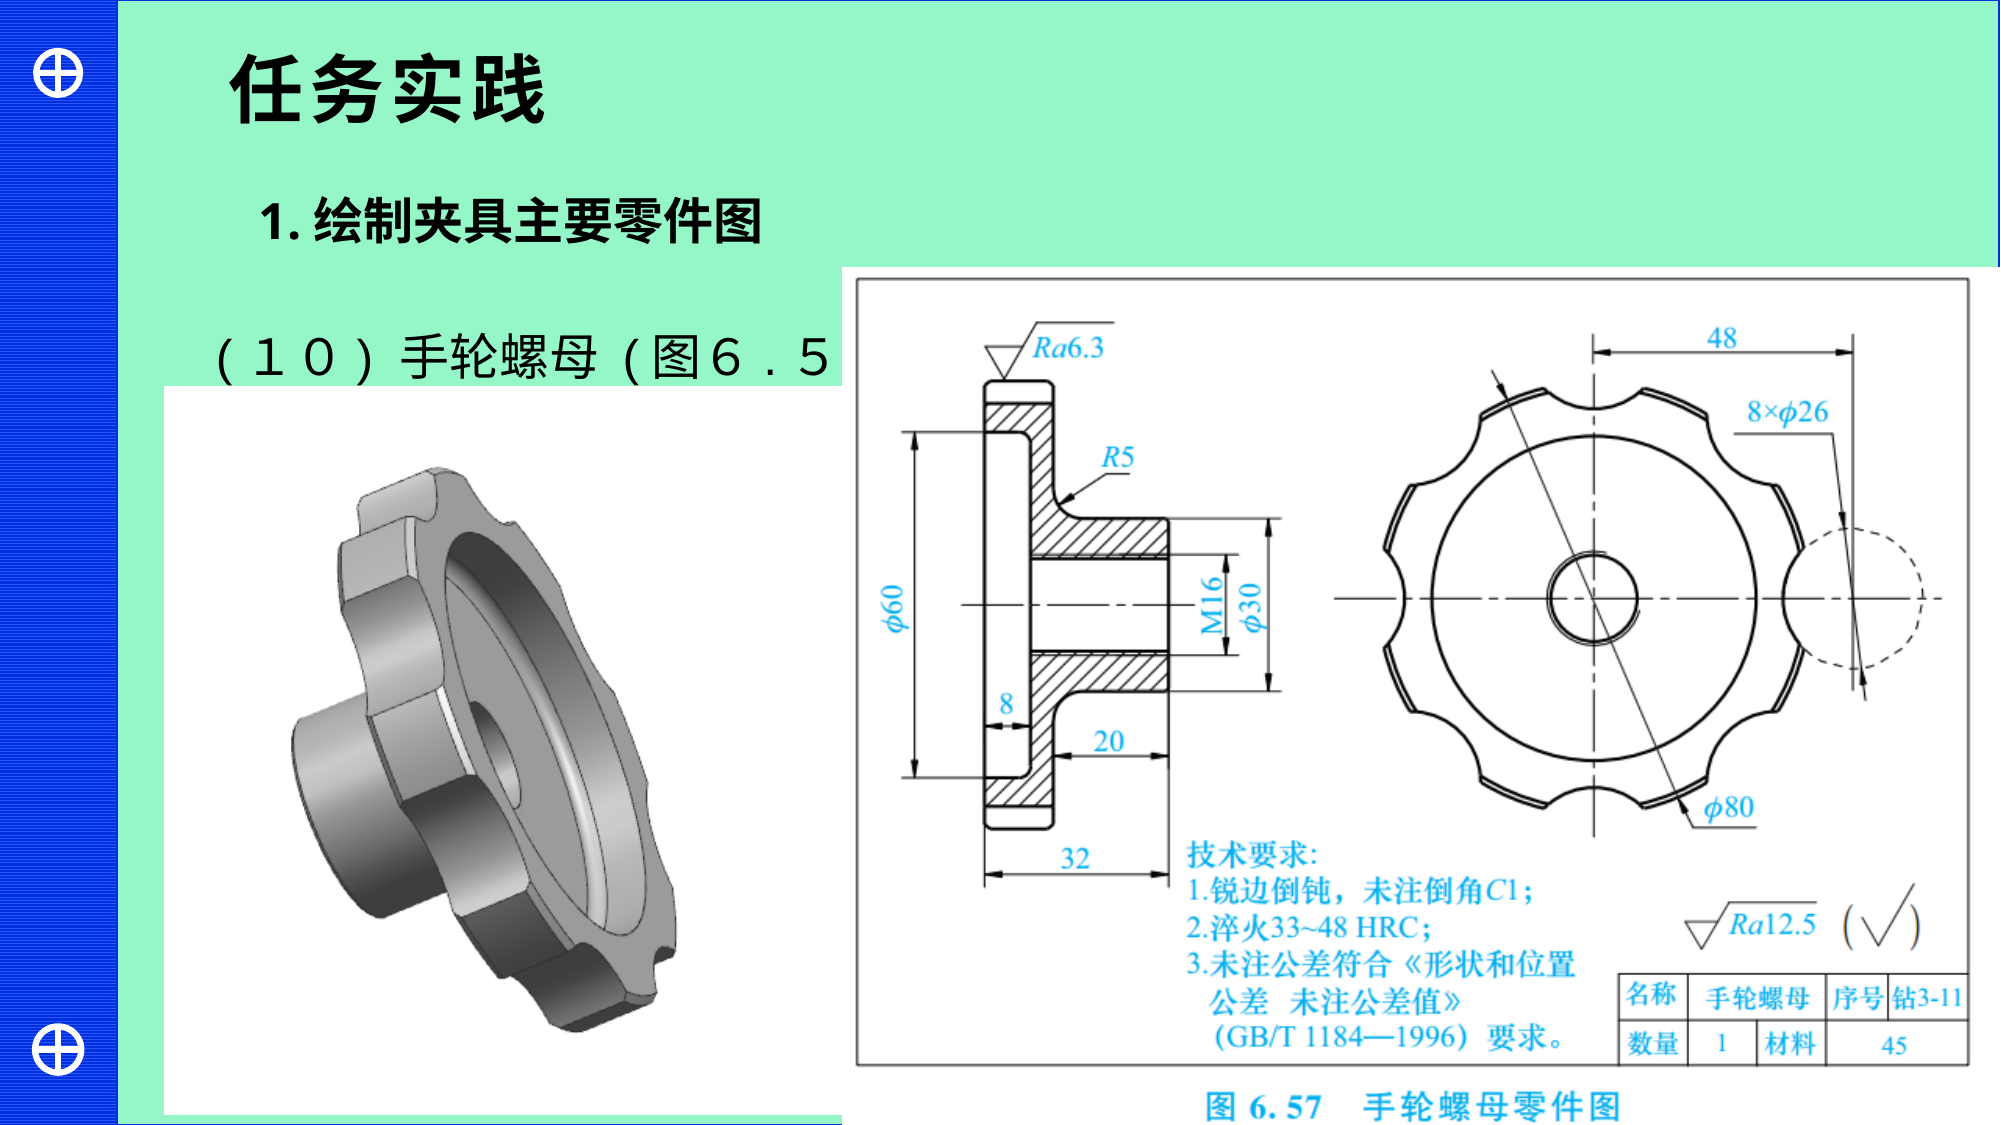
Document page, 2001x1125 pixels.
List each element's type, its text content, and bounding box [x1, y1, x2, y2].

picture [842, 267, 2000, 1125]
text_box 任务实践 [126, 18, 1414, 140]
text_box 1.绘制夹具主要零件图 [243, 182, 1244, 258]
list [164, 386, 843, 1115]
text_box (１０) 手轮螺母 (图６.５７)。 [126, 287, 842, 428]
